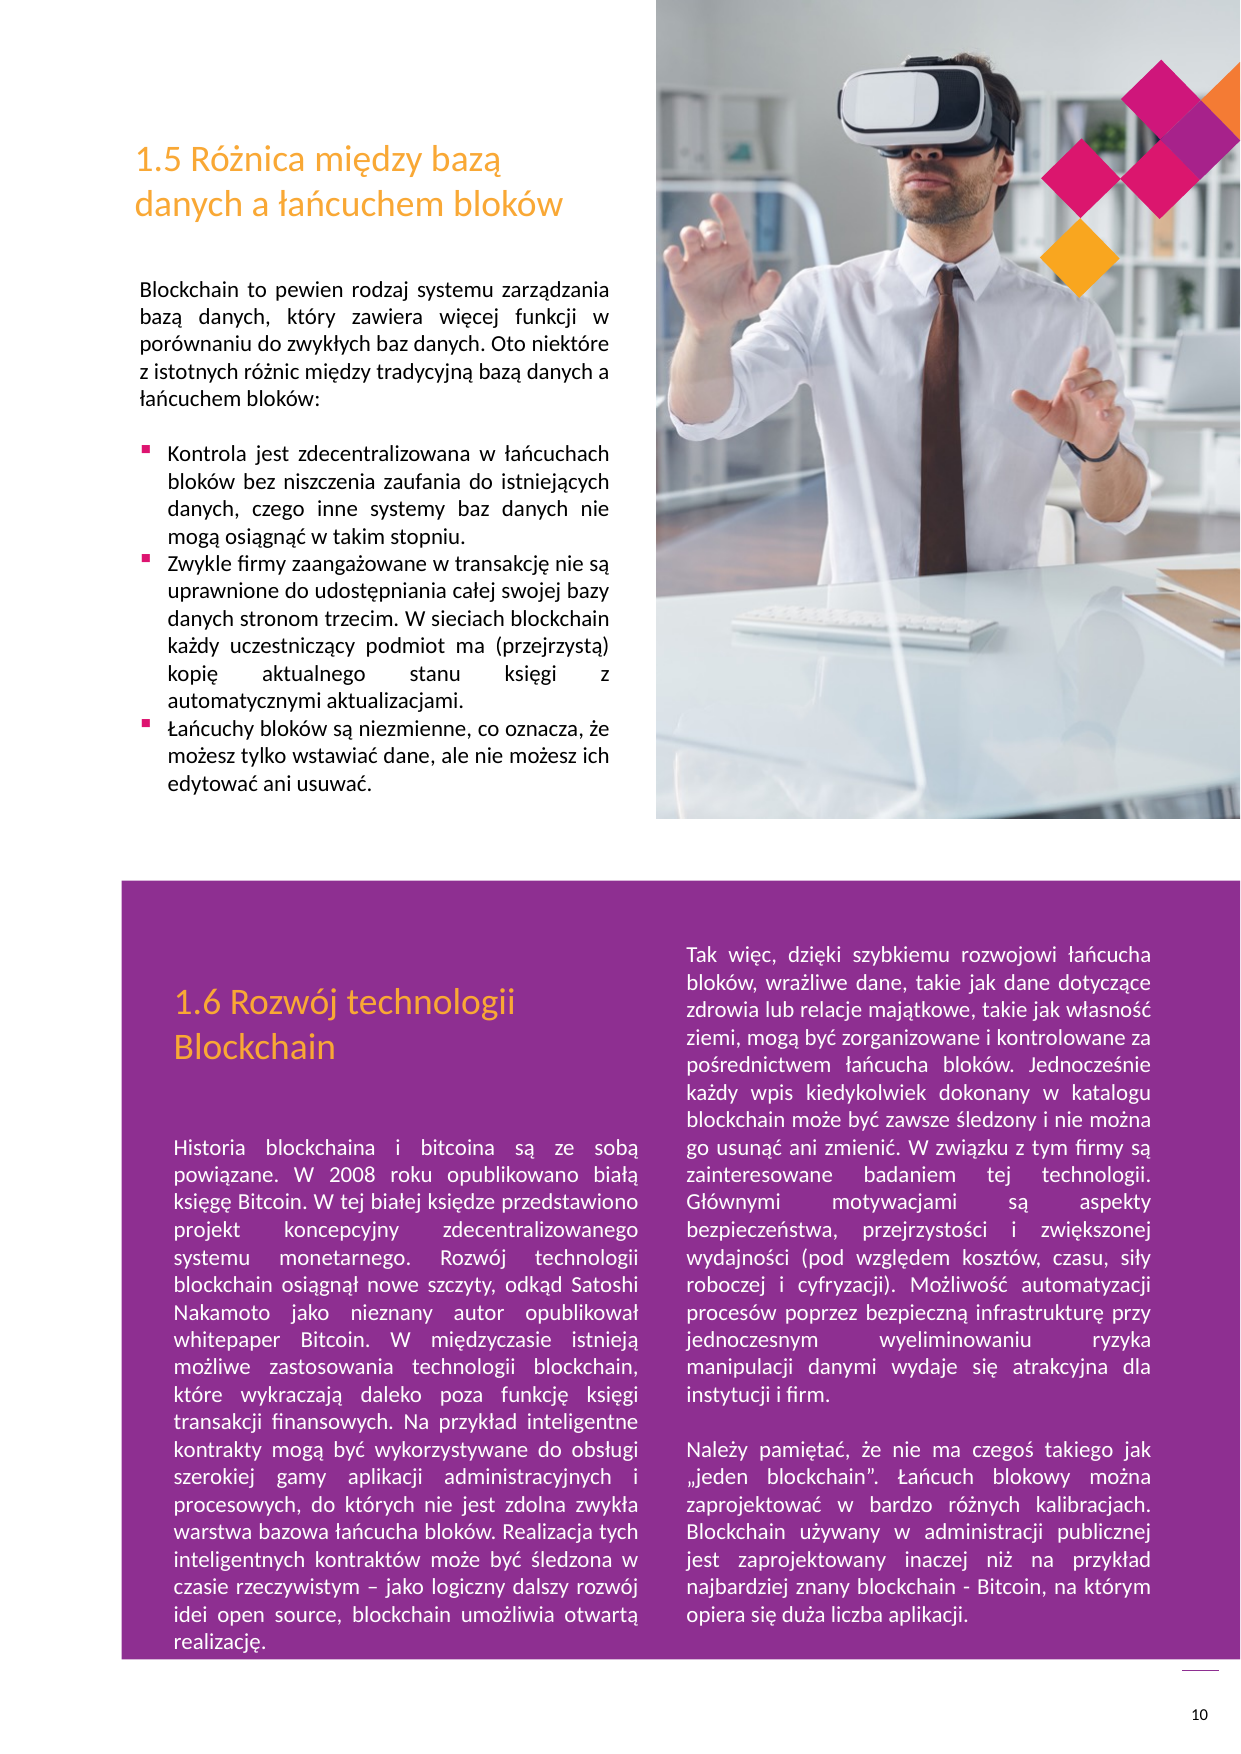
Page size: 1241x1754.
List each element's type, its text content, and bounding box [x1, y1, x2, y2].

text_box 1.5 Różnica między bazą danych a łańcuchem bloków [119, 127, 620, 277]
picture [656, 0, 1241, 819]
slide_number 10 [1170, 1692, 1229, 1736]
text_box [1041, 71, 1241, 287]
text_box [121, 880, 1241, 1660]
text_box Blockchain to pewien rodzaj systemu zarządzania bazą danych, który zawiera więcej funkcji w porównaniu do zwykłych baz danych. Oto niektóre z istotnych różnic między tradycyjną bazą danych a łańcuchem bloków: Kontrola jest zdecentralizowana w łańcuchach bloków bez niszczenia zaufania do istniejących danych, czego inne systemy baz danych nie mogą osiągnąć w takim stopniu. Zwykle firmy zaangażowane w transakcję nie są uprawnione do udostępniania całej swojej bazy danych stronom trzecim. W sieciach blockchain każdy uczestniczący podmiot ma (przejrzystą) kopię aktualnego stanu księgi z automatycznymi aktualizacjami. Łańcuchy bloków są niezmienne, co oznacza, że możesz tylko wstawiać dane, ale nie możesz ich edytować ani usuwać. [124, 266, 626, 562]
text_box Historia blockchaina i bitcoina są ze sobą powiązane. W 2008 roku opublikowano białą księgę Bitcoin. W tej białej księdze przedstawiono projekt koncepcyjny zdecentralizowanego systemu monetarnego. Rozwój technologii blockchain osiągnął nowe szczyty, odkąd Satoshi Nakamoto jako nieznany autor opublikował whitepaper Bitcoin. W międzyczasie istnieją możliwe zastosowania technologii blockchain, które wykraczają daleko poza funkcję księgi transakcji finansowych. Na przykład inteligentne kontrakty mogą być wykorzystywane do obsługi szerokiej gamy aplikacji administracyjnych i procesowych, do których nie jest zdolna zwykła warstwa bazowa łańcucha bloków. Realizacja tych inteligentnych kontraktów może być śledzona w czasie rzeczywistym – jako logiczny dalszy rozwój idei open source, blockchain umożliwia otwartą realizację. Tak więc, dzięki szybkiemu rozwojowi łańcucha bloków, wrażliwe dane, takie jak dane dotyczące zdrowia lub relacje majątkowe, takie jak własność ziemi, mogą być zorganizowane i kontrolowane za pośrednictwem łańcucha bloków. Jednocześnie każdy wpis kiedykolwiek dokonany w katalogu blockchain może być zawsze śledzony i nie można go usunąć ani zmienić. W związku z tym firmy są zainteresowane badaniem tej technologii. Głównymi motywacjami są aspekty bezpieczeństwa, przejrzystości i zwiększonej wydajności (pod względem kosztów, czasu, siły roboczej i cyfryzacji). Możliwość automatyzacji procesów poprzez bezpieczną infrastrukturę przy jednoczesnym wyeliminowaniu ryzyka manipulacji danymi wydaje się atrakcyjna dla instytucji i firm. Należy pamiętać, że nie ma czegoś takiego jak „jeden blockchain”. Łańcuch blokowy można zaprojektować w bardzo różnych kalibracjach. Blockchain używany w administracji publicznej jest zaprojektowany inaczej niż na przykład najbardziej znany blockchain - Bitcoin, na którym opiera się duża liczba aplikacji. [158, 932, 1167, 1627]
text_box 1.6 Rozwój technologii Blockchain [158, 969, 621, 1045]
